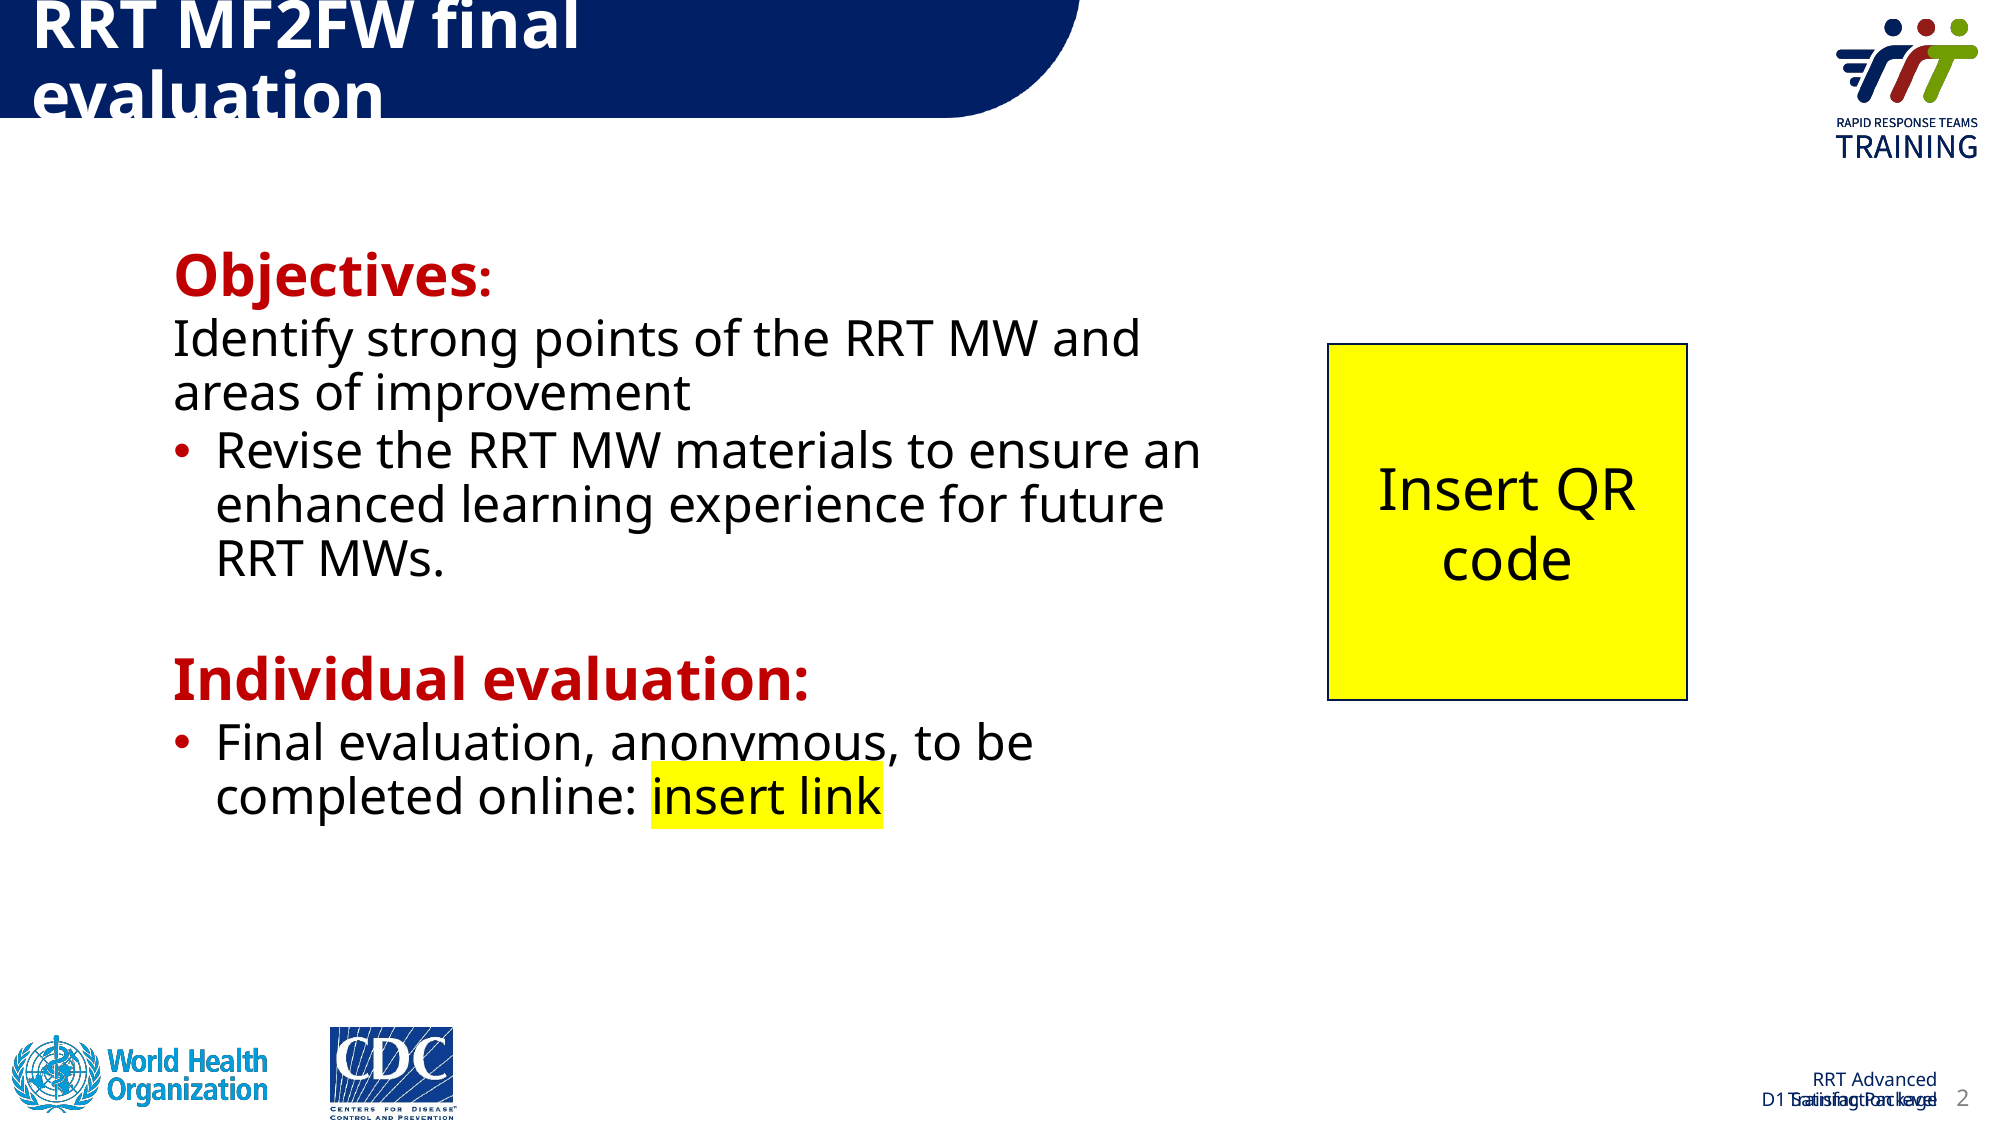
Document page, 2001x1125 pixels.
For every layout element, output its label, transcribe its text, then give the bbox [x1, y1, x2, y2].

picture [12, 1035, 54, 1068]
title RRT MF2FW final evaluation [23, 9, 876, 117]
picture [71, 1053, 90, 1091]
picture [24, 1054, 36, 1087]
picture [50, 1108, 62, 1113]
picture [46, 1056, 54, 1062]
picture [30, 1083, 37, 1091]
picture [12, 1083, 48, 1113]
picture [1835, 19, 1978, 167]
picture [330, 1027, 457, 1120]
picture [34, 1054, 43, 1078]
list Objectives: Identify strong points of the RRT MW and areas of improvement Revise the RRT MW materials to ensure an enhanced learning experience for future RRT MWs. Individual evaluation: Final evaluation, anonymous, to be completed online: insert link [165, 238, 1258, 864]
picture [36, 1088, 78, 1105]
picture [22, 1062, 26, 1077]
picture [59, 1035, 267, 1113]
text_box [1327, 343, 1688, 701]
picture [0, 0, 1081, 118]
picture [40, 1062, 47, 1070]
